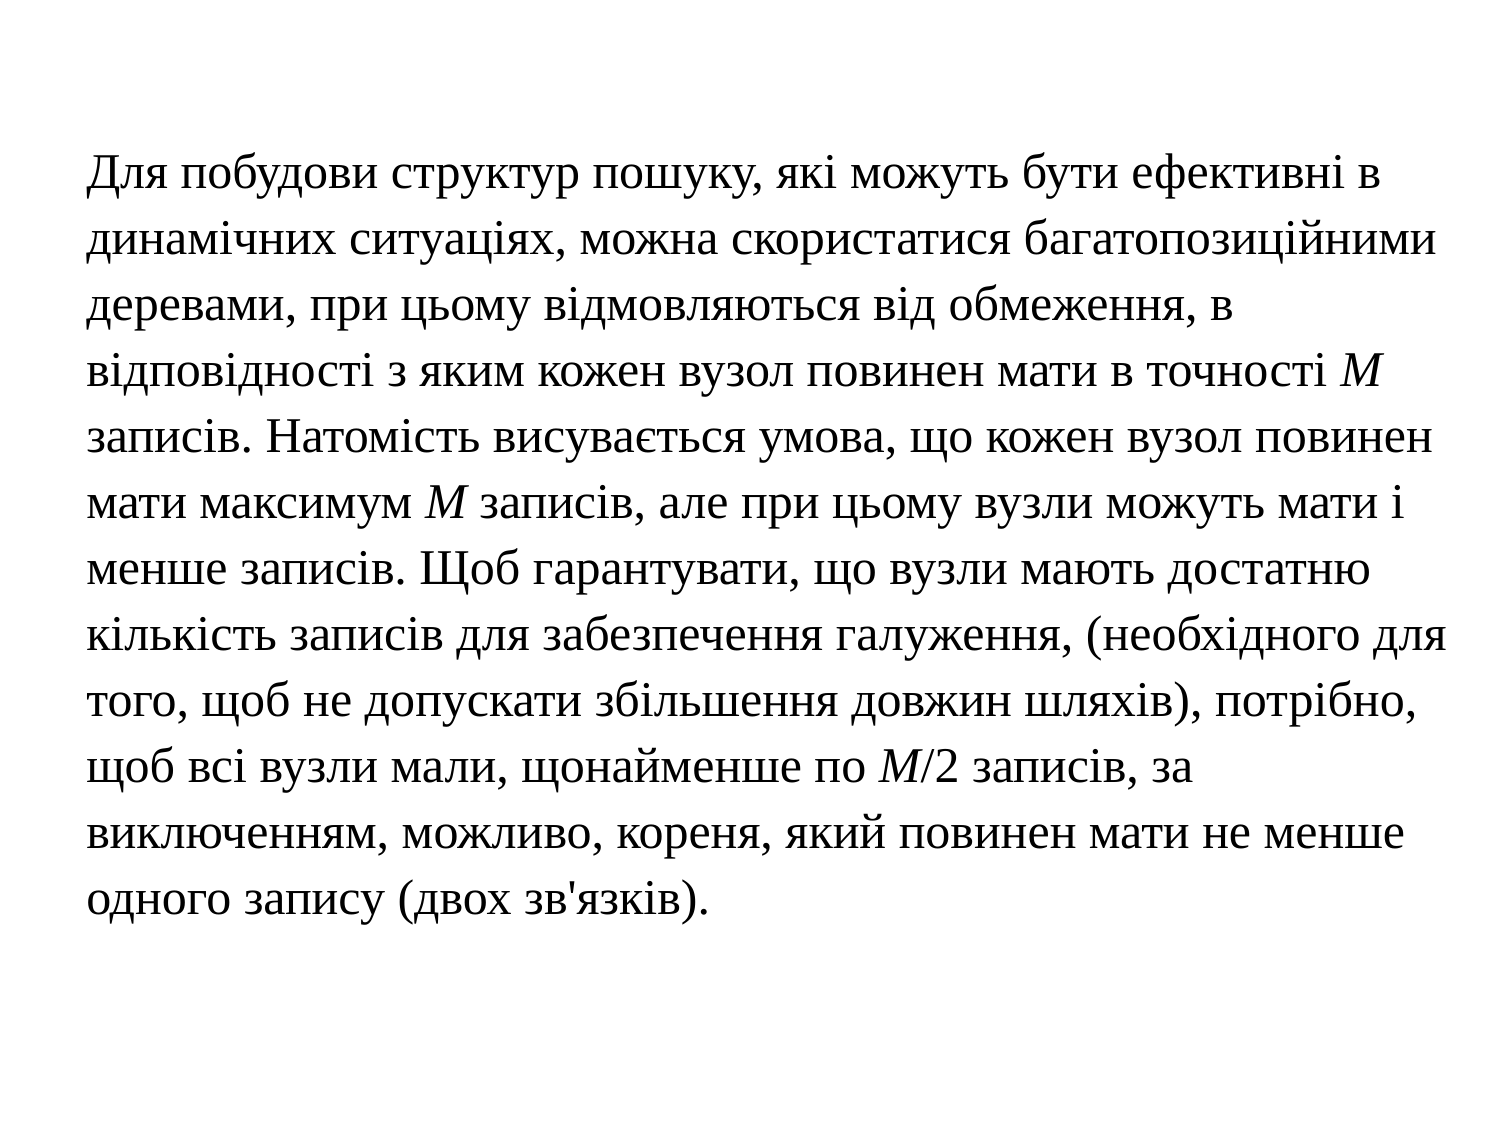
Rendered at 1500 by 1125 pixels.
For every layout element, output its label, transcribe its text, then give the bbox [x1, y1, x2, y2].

list Для побудови структур пошуку, які можуть бути ефективні в динамічних ситуаціях, можна скористатися багатопозиційними деревами, при цьому відмовляються від обмеження, в відповідності з яким кожен вузол повинен мати в точності М записів. Натомість висувається умова, що кожен вузол повинен мати максимум М записів, але при цьому вузли можуть мати і менше записів. Щоб гарантувати, що вузли мають достатню кількість записів для забезпечення галуження, (необхідного для того, щоб не допускати збільшення довжин шляхів), потрібно, щоб всі вузли мали, щонайменше по М/2 записів, за виключенням, можливо, кореня, який повинен мати не менше одного запису (двох зв'язків). [0, 125, 1500, 1122]
